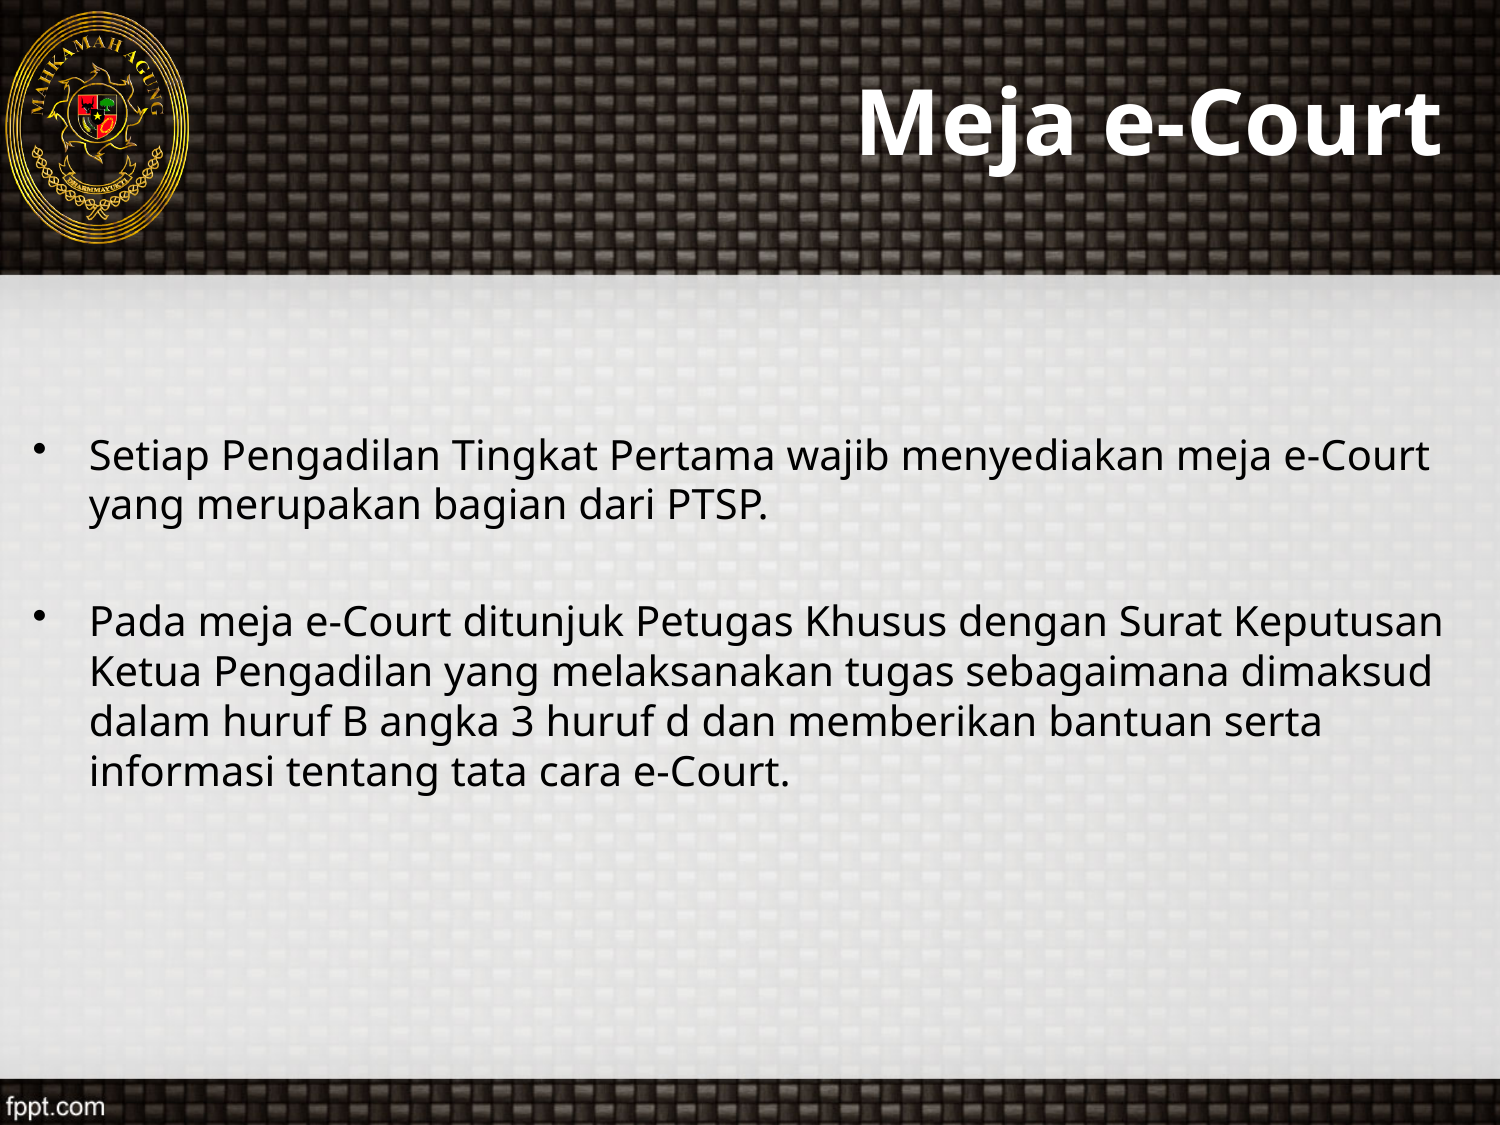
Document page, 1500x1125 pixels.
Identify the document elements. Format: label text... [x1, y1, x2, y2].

title Meja e-Court [230, 54, 1483, 184]
list Setiap Pengadilan Tingkat Pertama wajib menyediakan meja e-Court yang merupakan bagian dari PTSP. Pada meja e-Court ditunjuk Petugas Khusus dengan Surat Keputusan Ketua Pengadilan yang melaksanakan tugas sebagaimana dimaksud dalam huruf B angka 3 huruf d dan memberikan bantuan serta informasi tentang tata cara e-Court. [17, 420, 1483, 1071]
picture [0, 0, 1500, 1125]
